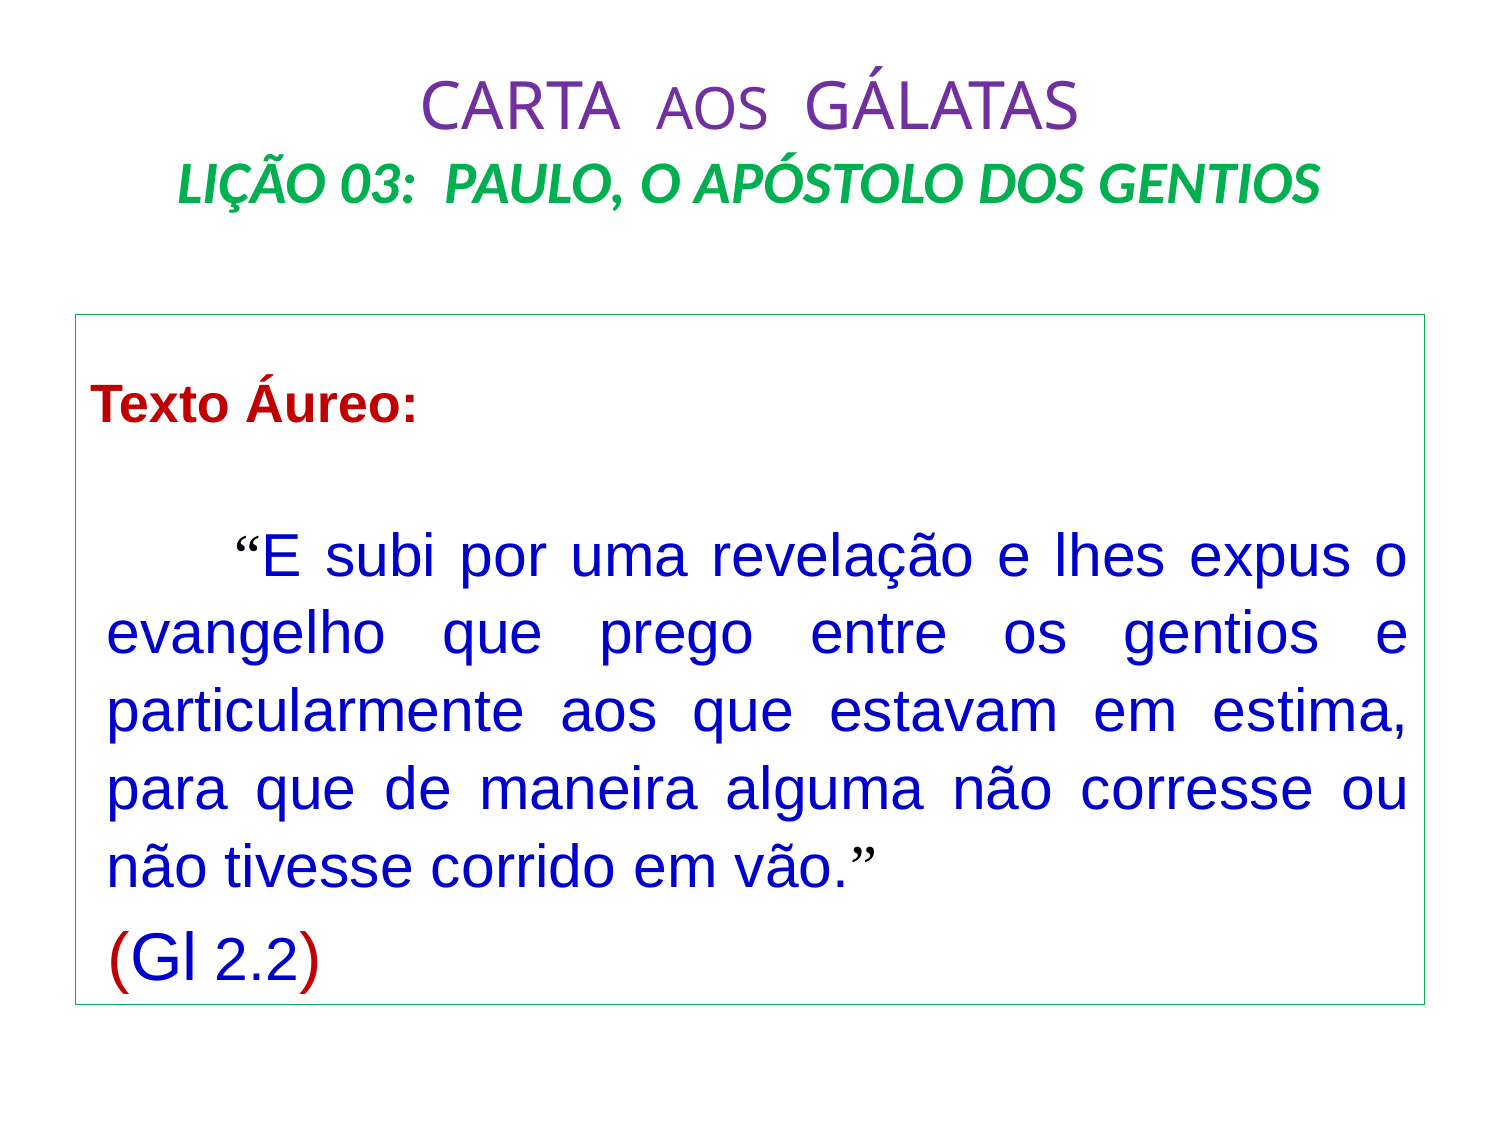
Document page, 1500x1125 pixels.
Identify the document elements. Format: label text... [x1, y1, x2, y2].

list Texto Áureo: “E subi por uma revelação e lhes expus o evangelho que prego entre os gentios e particularmente aos que estavam em estima, para que de maneira alguma não corresse ou não tivesse corrido em vão.” (Gl 2.2) [75, 314, 1425, 1005]
title CARTA AOS GÁLATAS LIÇÃO 03: PAULO, O APÓSTOLO DOS GENTIOS [75, 45, 1425, 233]
